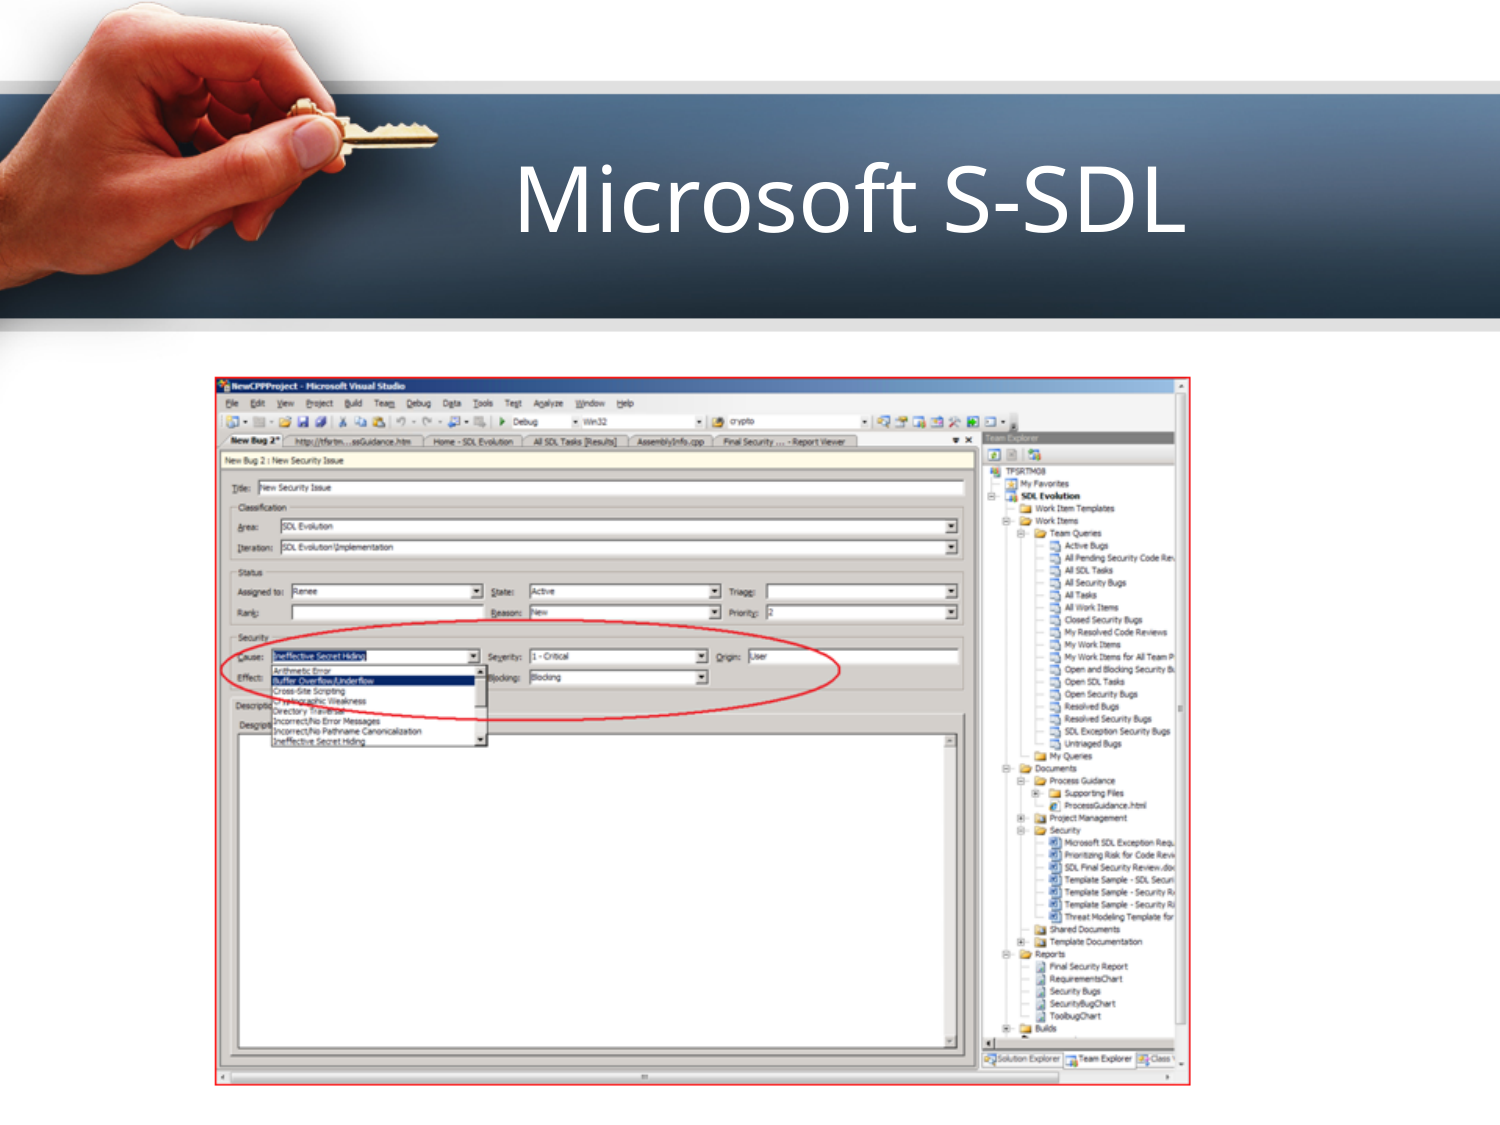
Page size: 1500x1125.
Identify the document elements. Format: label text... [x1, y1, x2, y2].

title Microsoft S-SDL [249, 137, 1451, 256]
picture [0, 0, 1500, 1125]
